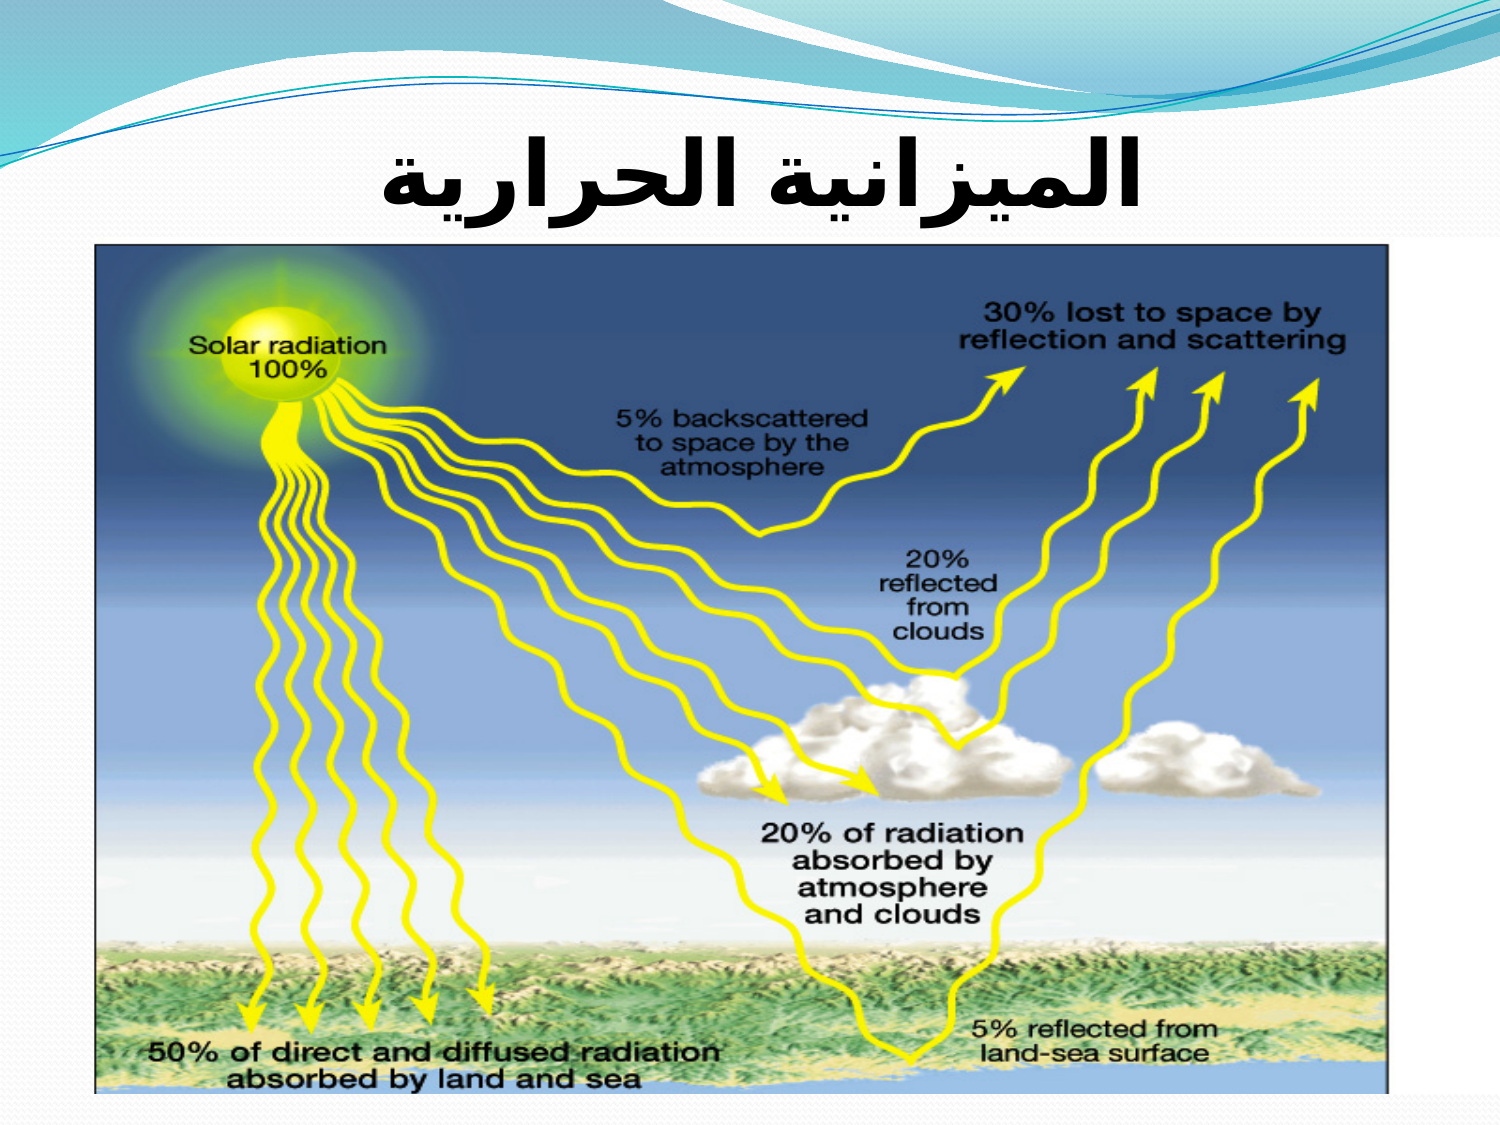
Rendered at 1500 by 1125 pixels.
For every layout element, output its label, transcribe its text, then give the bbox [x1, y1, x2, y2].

title الميزانية الحرارية [75, 40, 1451, 225]
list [93, 237, 1500, 1095]
